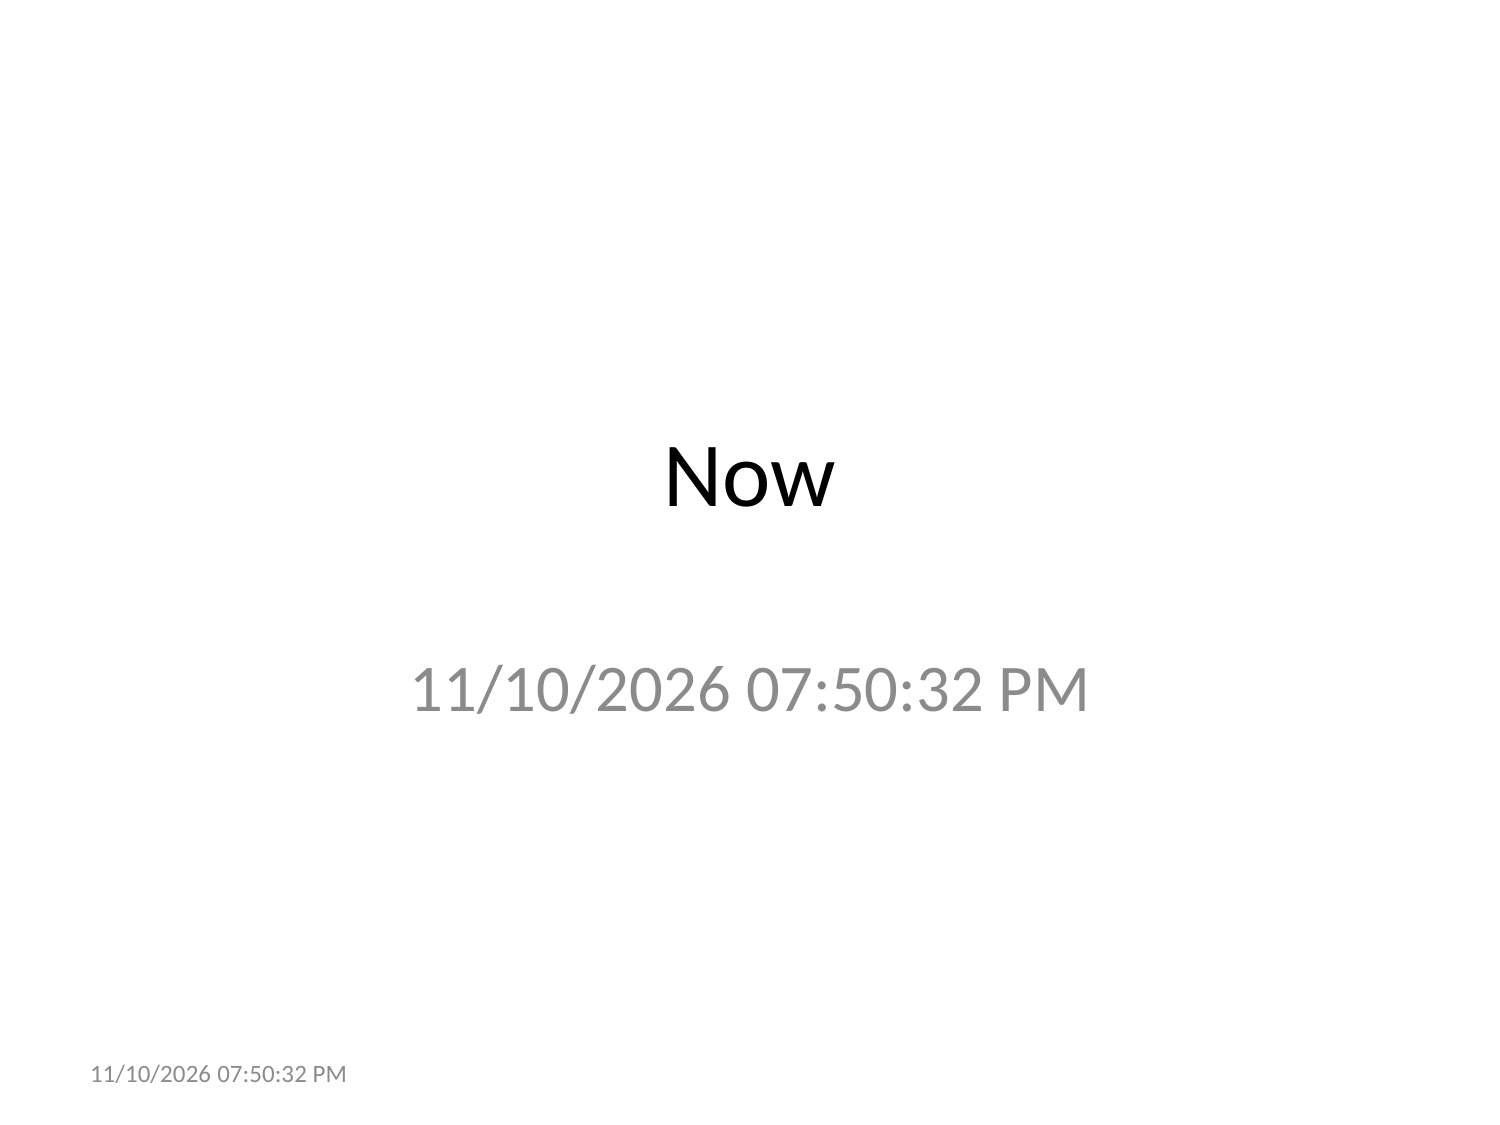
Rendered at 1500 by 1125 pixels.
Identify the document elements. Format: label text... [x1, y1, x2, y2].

subtitle 2011-12-19 10:20:04 AM [225, 637, 1275, 925]
title Now [112, 349, 1388, 591]
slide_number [75, 1042, 425, 1103]
